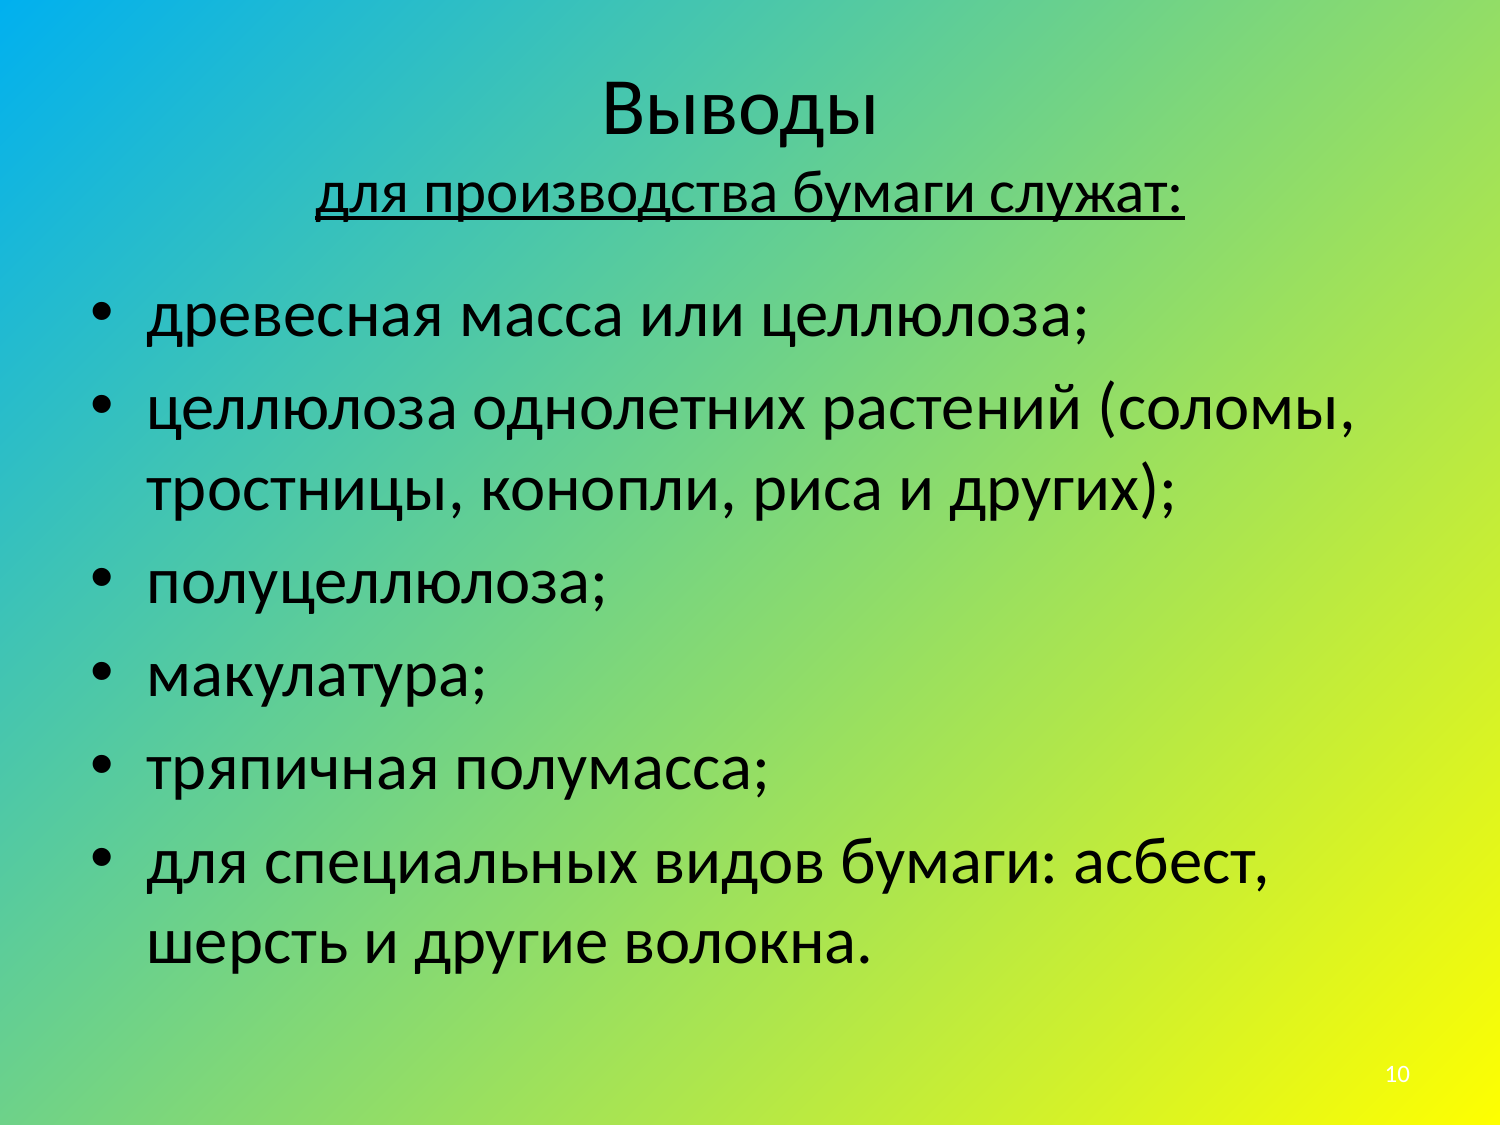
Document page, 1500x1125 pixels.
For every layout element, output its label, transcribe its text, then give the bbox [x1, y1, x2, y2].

title Выводы для производства бумаги служат: [75, 45, 1425, 233]
list древесная масса или целлюлоза; целлюлоза однолетних растений (соломы, тростницы, конопли, риса и других); полуцеллюлоза; макулатура; тряпичная полумасса; для специальных видов бумаги: асбест, шерсть и другие волокна. [75, 262, 1425, 1055]
slide_number 10 [1074, 1042, 1425, 1103]
